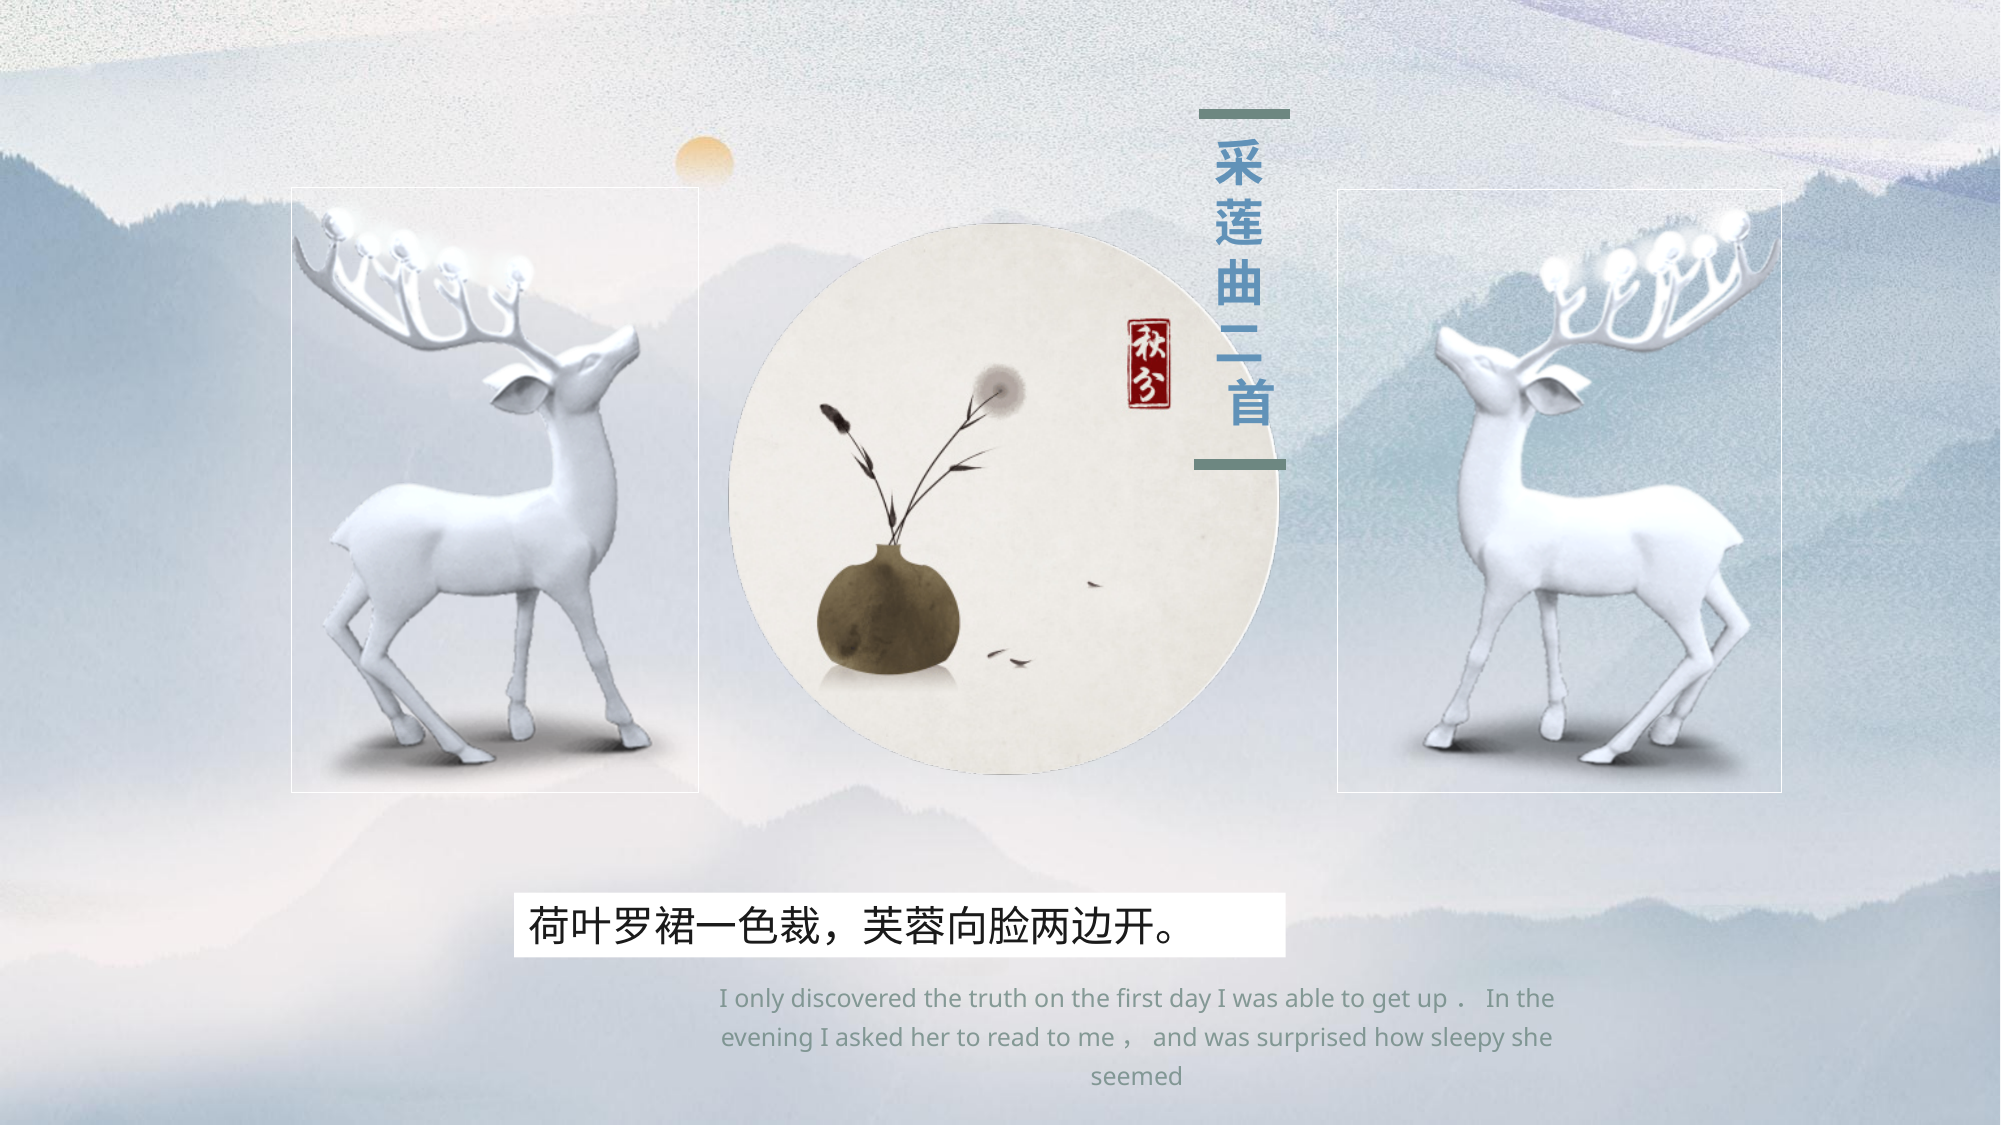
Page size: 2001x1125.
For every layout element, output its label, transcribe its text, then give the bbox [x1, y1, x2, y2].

text_box I only discovered the truth on the first day I was able to get up．In the evening I asked her to read to me，and was surprised how sleepy she seemed [673, 966, 1601, 1098]
picture [0, 0, 2001, 1125]
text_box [1194, 113, 1291, 465]
text_box 荷叶罗裙一色裁，芙蓉向脸两边开。 [514, 892, 1286, 958]
